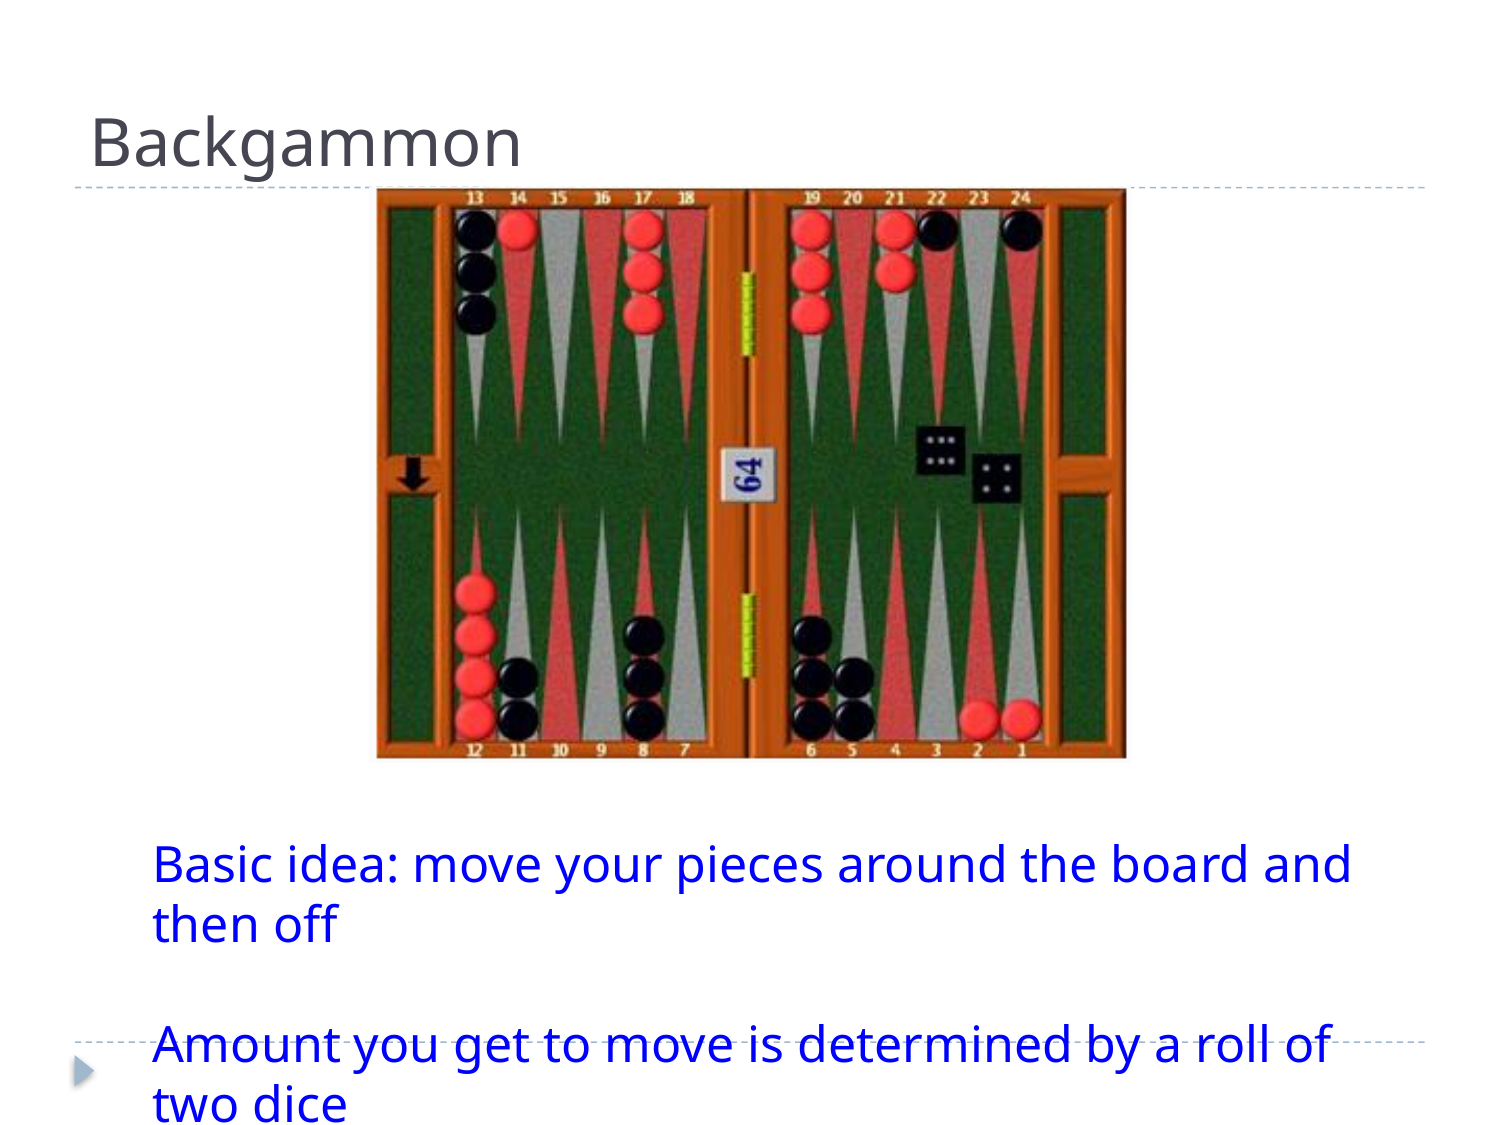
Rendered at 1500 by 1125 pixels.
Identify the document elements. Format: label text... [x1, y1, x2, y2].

text_box Basic idea: move your pieces around the board and then off Amount you get to move is determined by a roll of two dice [137, 824, 1425, 1125]
picture [369, 187, 1131, 763]
title Backgammon [75, 24, 1425, 188]
